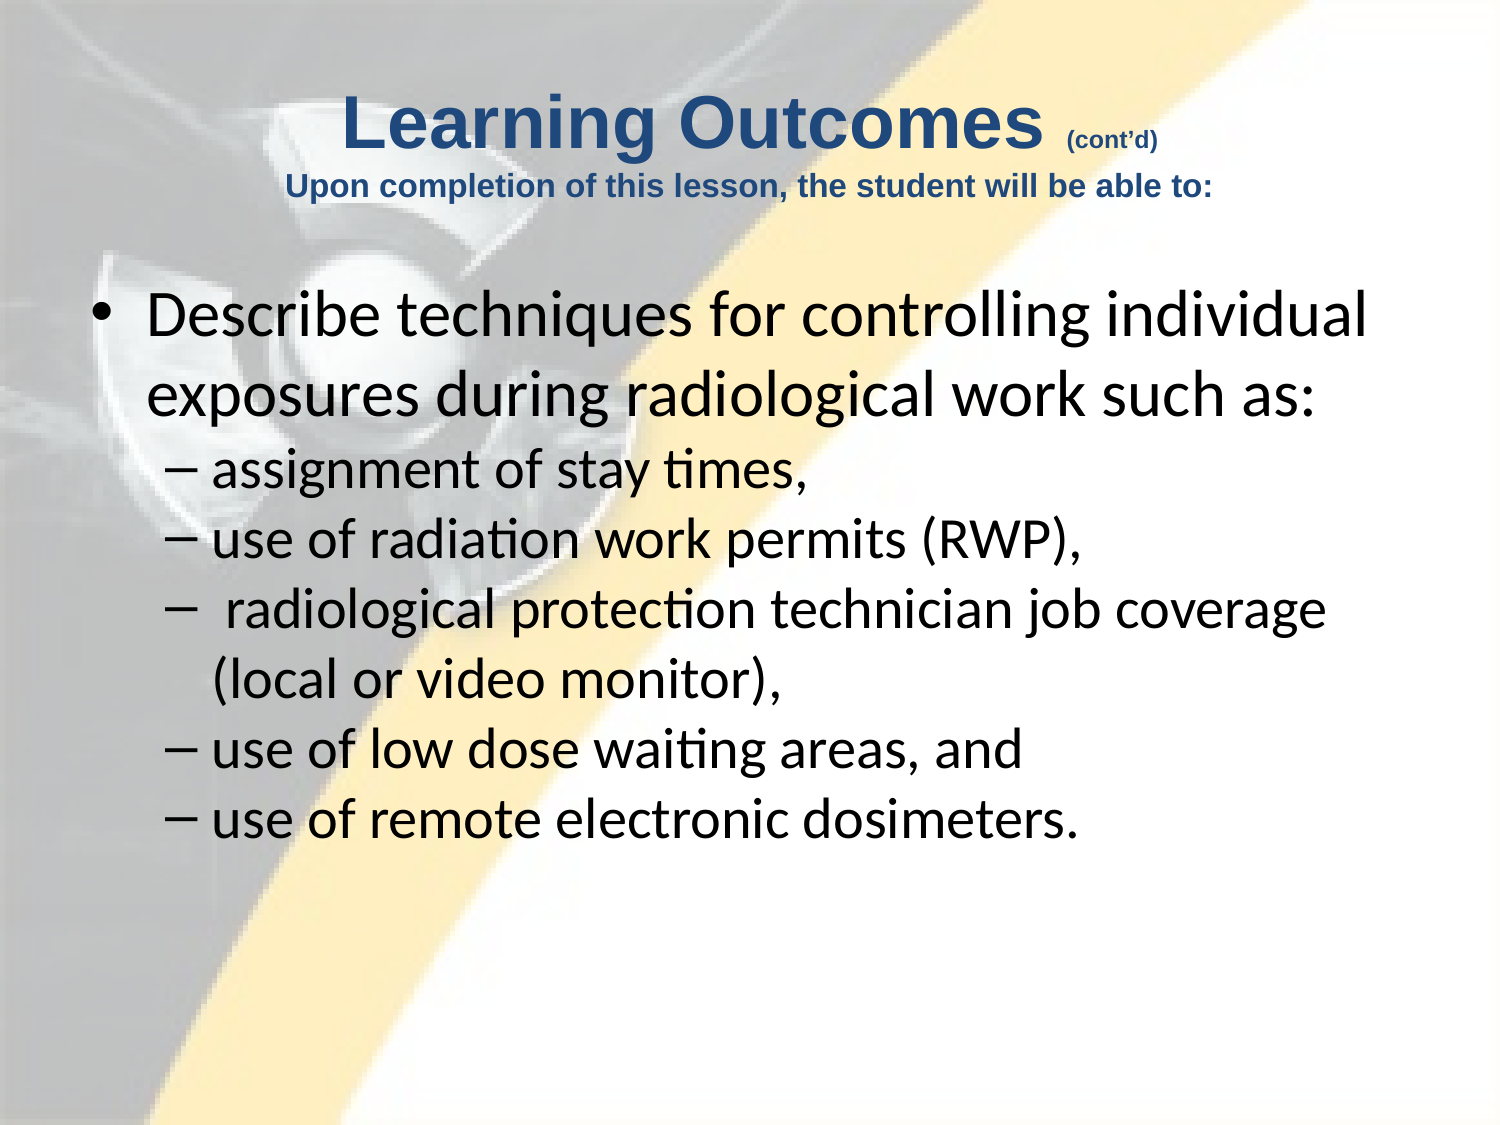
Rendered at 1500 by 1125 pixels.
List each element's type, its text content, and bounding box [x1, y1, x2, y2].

title Learning Outcomes (cont’d) Upon completion of this lesson, the student will be able to: [75, 45, 1425, 233]
list Describe techniques for controlling individual exposures during radiological work such as: assignment of stay times, use of radiation work permits (RWP), radiological protection technician job coverage (local or video monitor), use of low dose waiting areas, and use of remote electronic dosimeters. [75, 262, 1425, 1005]
